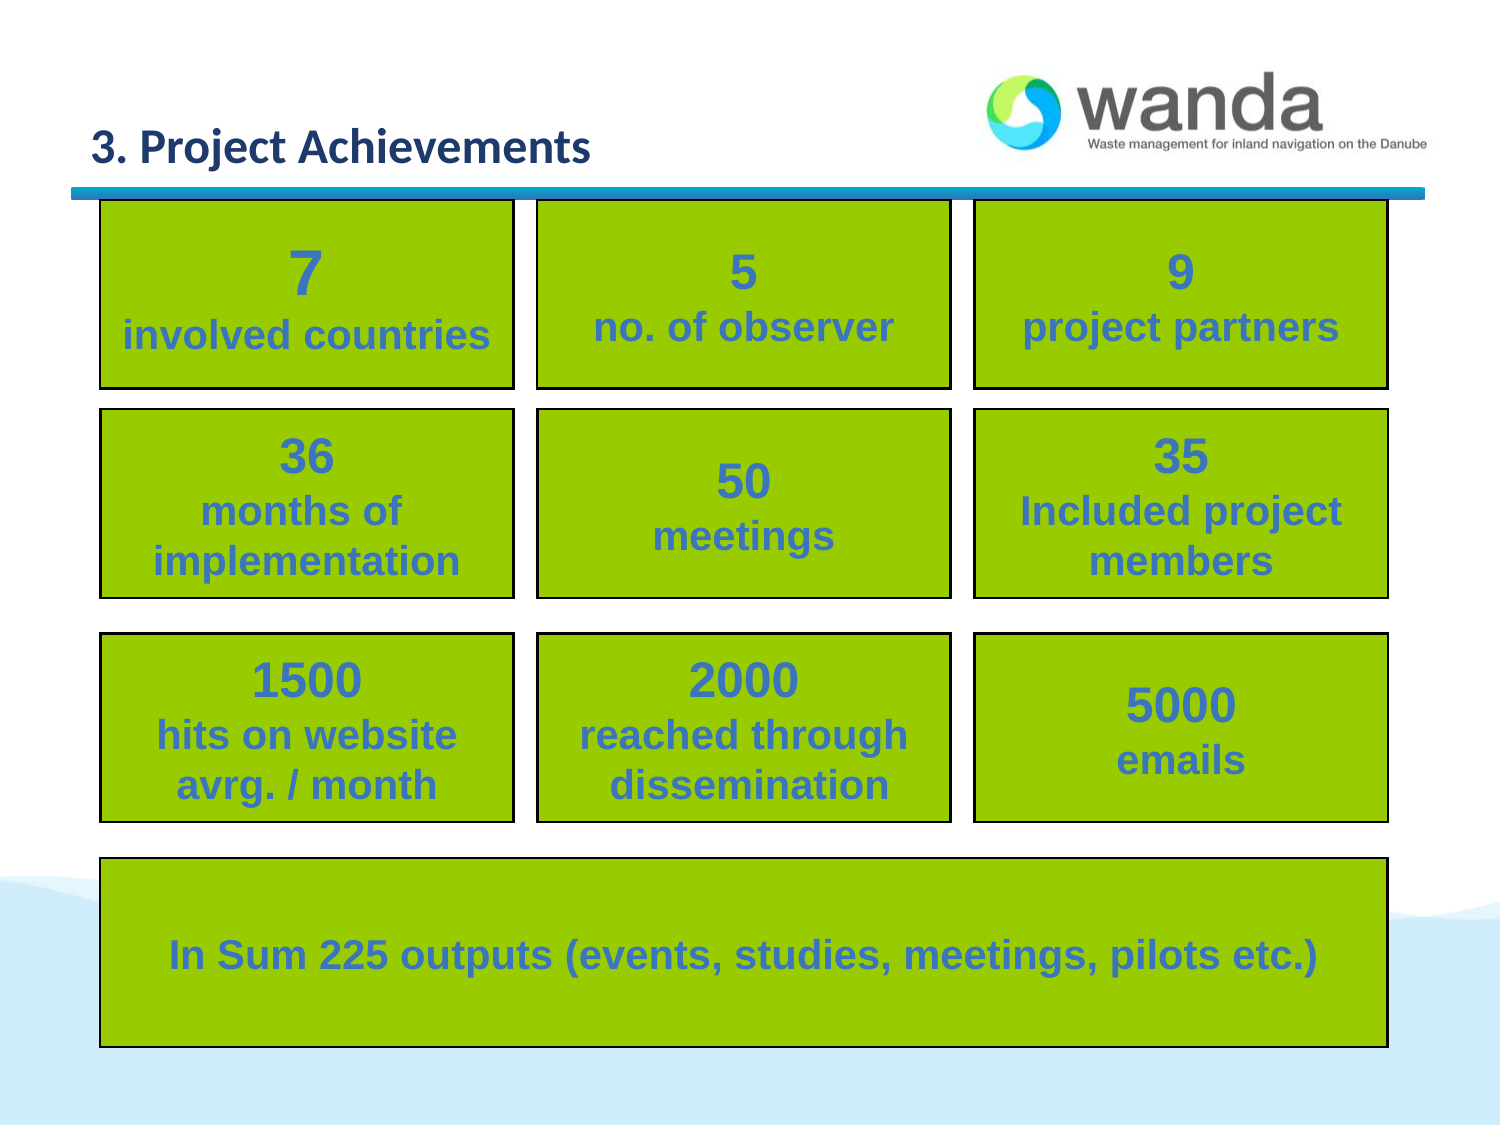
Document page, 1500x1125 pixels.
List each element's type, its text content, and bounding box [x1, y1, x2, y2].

text_box In Sum 225 outputs (events, studies, meetings, pilots etc.) [99, 858, 1388, 1047]
text_box 50 meetings [537, 409, 951, 598]
text_box 5 no. of observer [536, 200, 951, 389]
picture [0, 844, 1500, 1125]
text_box 7 involved countries [99, 200, 514, 389]
title 3. Project Achievements [75, 50, 1425, 238]
text_box 36 months of implementation [100, 409, 514, 598]
picture [962, 49, 1450, 177]
text_box 2000 reached through dissemination [537, 633, 951, 823]
text_box 35 Included project members [974, 409, 1388, 598]
text_box 5000 emails [974, 633, 1388, 823]
text_box 9 project partners [974, 200, 1388, 389]
text_box 1500 hits on website avrg. / month [100, 633, 514, 823]
